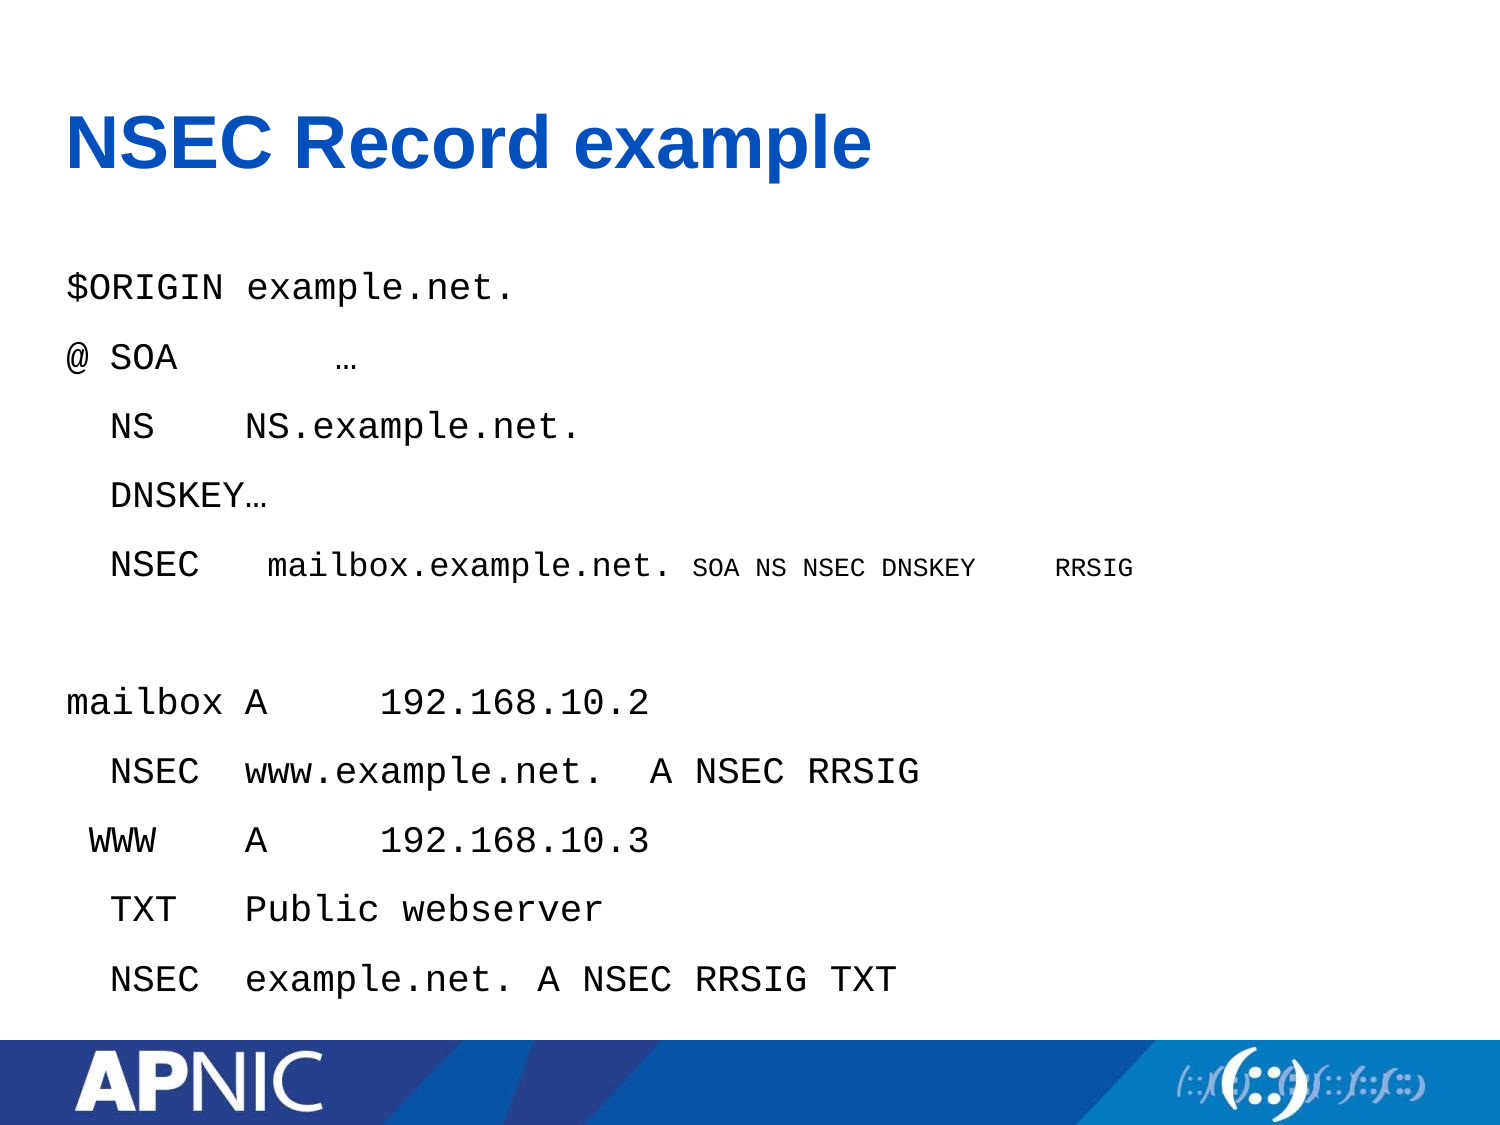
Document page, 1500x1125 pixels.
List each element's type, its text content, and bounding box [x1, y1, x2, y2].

list $ORIGIN example.net. @ SOA … NS NS.example.net. DNSKEY … NSEC mailbox.example.net. SOA NS NSEC DNSKEY RRSIG mailbox A 192.168.10.2 NSEC www.example.net. A NSEC RRSIG WWW A 192.168.10.3 TXT Public webserver NSEC example.net. A NSEC RRSIG TXT [66, 262, 1437, 1012]
picture [0, 1040, 1500, 1125]
title NSEC Record example [64, 45, 1436, 233]
